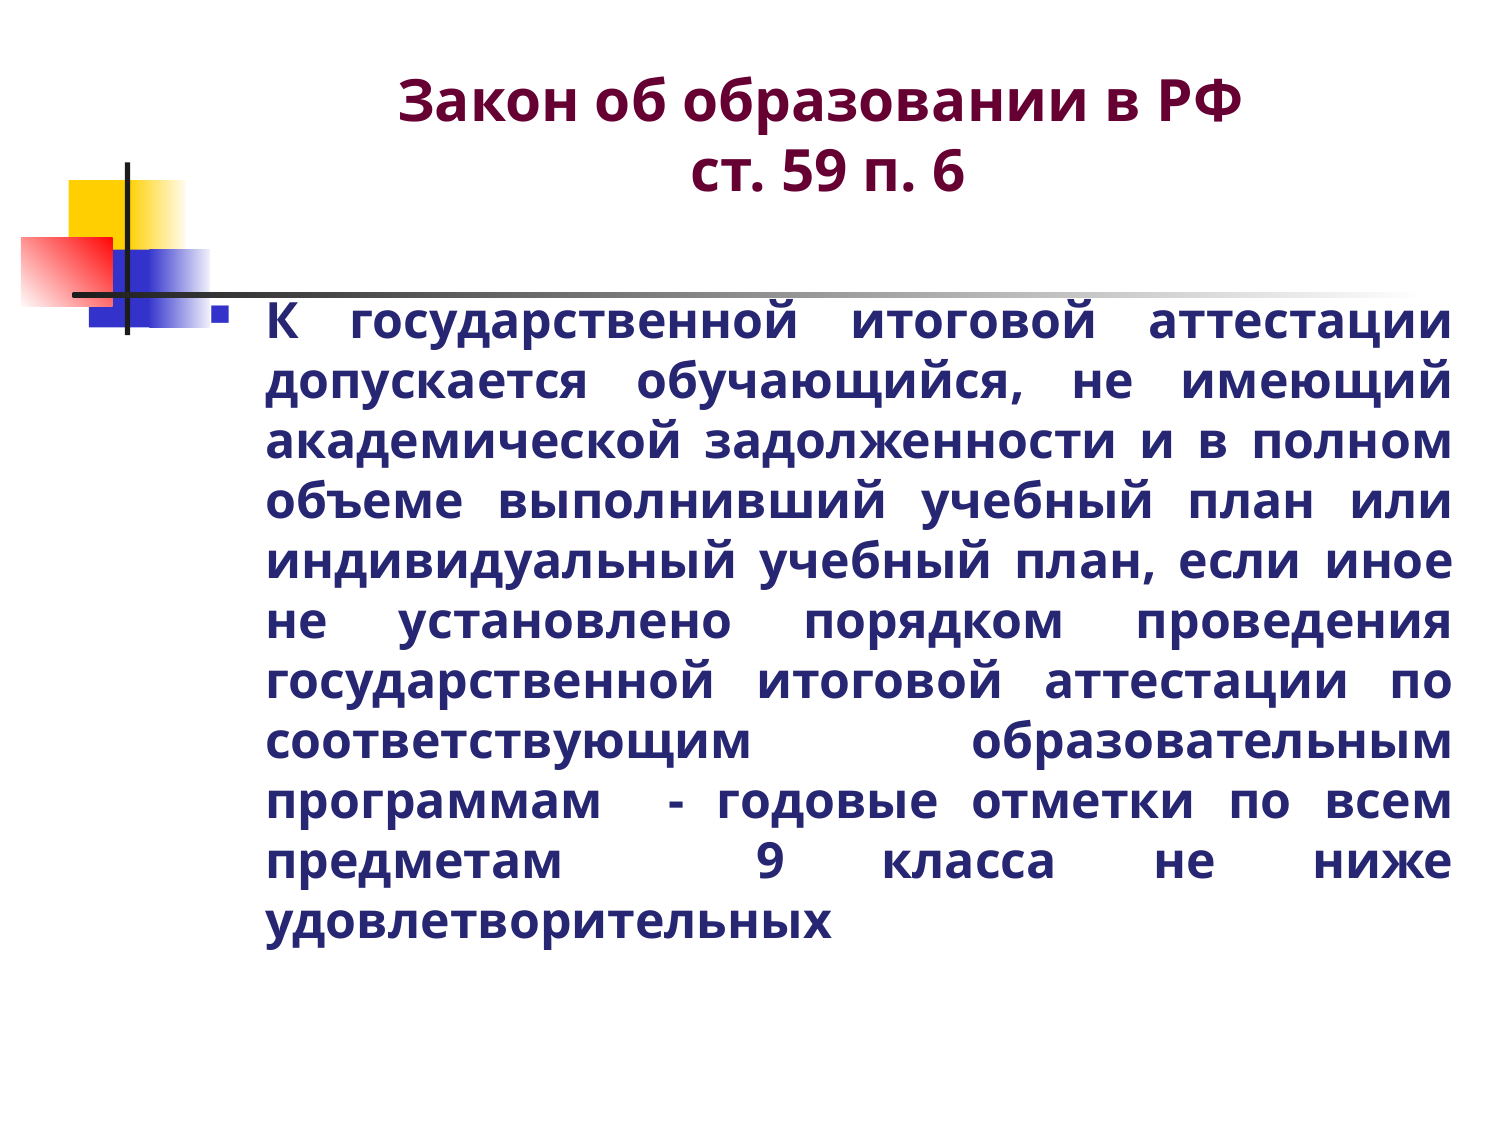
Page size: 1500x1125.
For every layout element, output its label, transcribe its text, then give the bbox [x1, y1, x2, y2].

title Закон об образовании в РФ ст. 59 п. 6 [188, 35, 1468, 211]
list К государственной итоговой аттестации допускается обучающийся, не имеющий академической задолженности и в полном объеме выполнивший учебный план или индивидуальный учебный план, если иное не установлено порядком проведения государственной итоговой аттестации по соответствующим образовательным программам - годовые отметки по всем предметам 9 класса не ниже удовлетворительных [193, 281, 1469, 1006]
